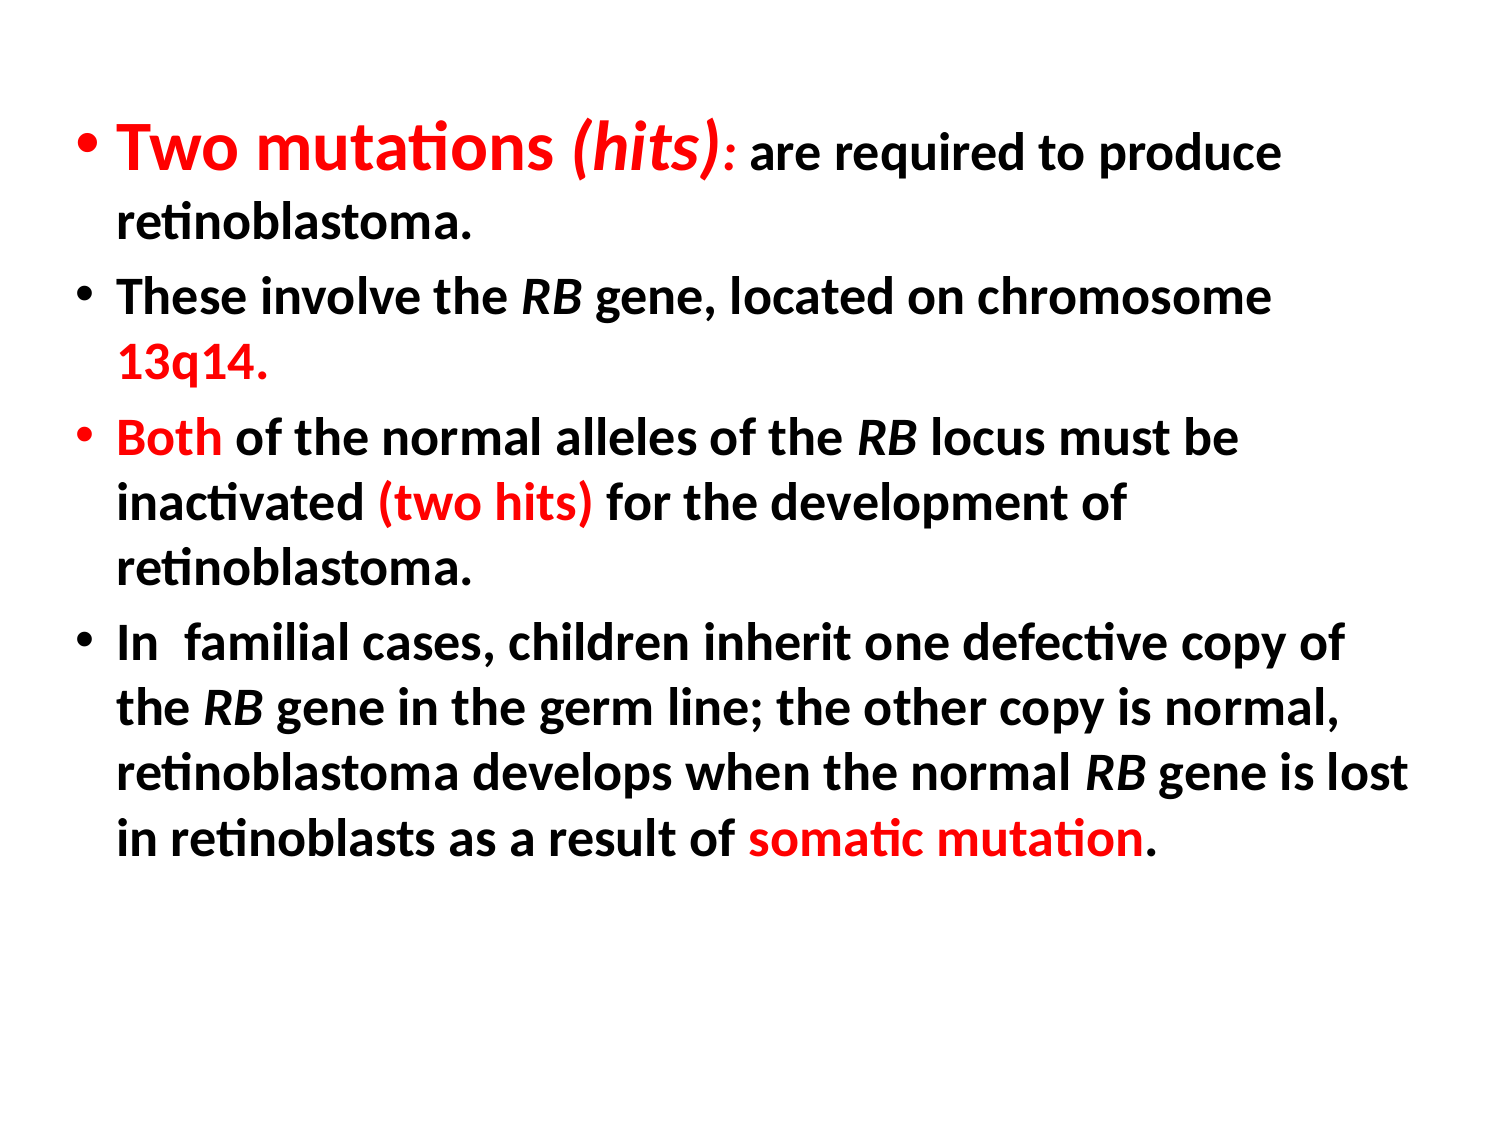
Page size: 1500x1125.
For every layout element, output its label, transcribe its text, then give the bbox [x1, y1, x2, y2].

list Two mutations (hits): are required to produce retinoblastoma. These involve the RB gene, located on chromosome 13q14. Both of the normal alleles of the RB locus must be inactivated (two hits) for the development of retinoblastoma. In familial cases, children inherit one defective copy of the RB gene in the germ line; the other copy is normal, retinoblastoma develops when the normal RB gene is lost in retinoblasts as a result of somatic mutation. [75, 99, 1425, 905]
